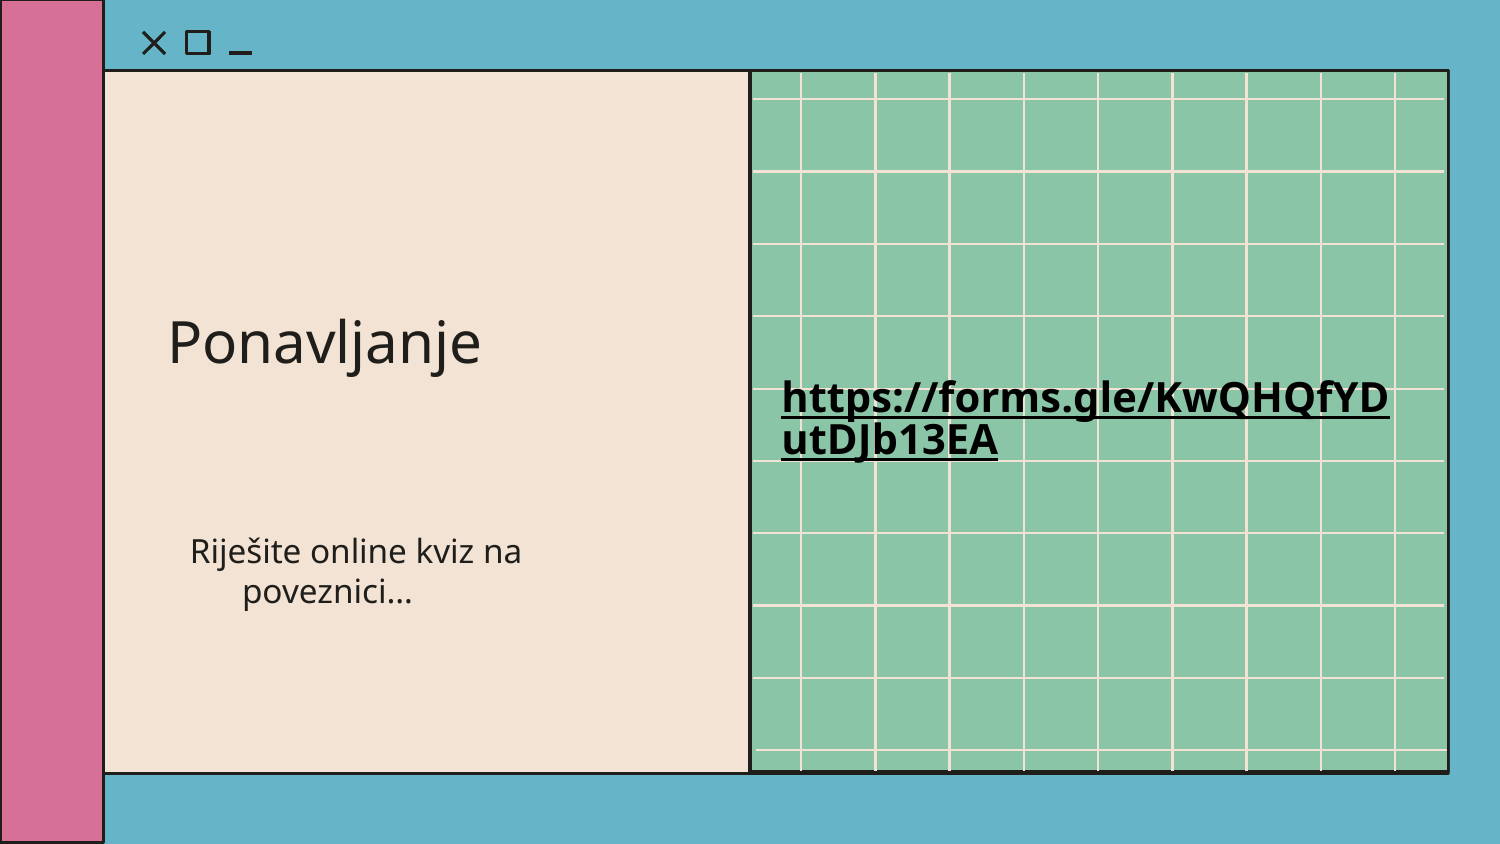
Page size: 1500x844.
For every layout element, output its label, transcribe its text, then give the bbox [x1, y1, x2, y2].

subtitle Riješite online kviz na poveznici… [152, 490, 701, 651]
title Ponavljanje [152, 185, 701, 490]
text_box https://forms.gle/KwQHQfYDutDJb13EA [766, 363, 1415, 486]
